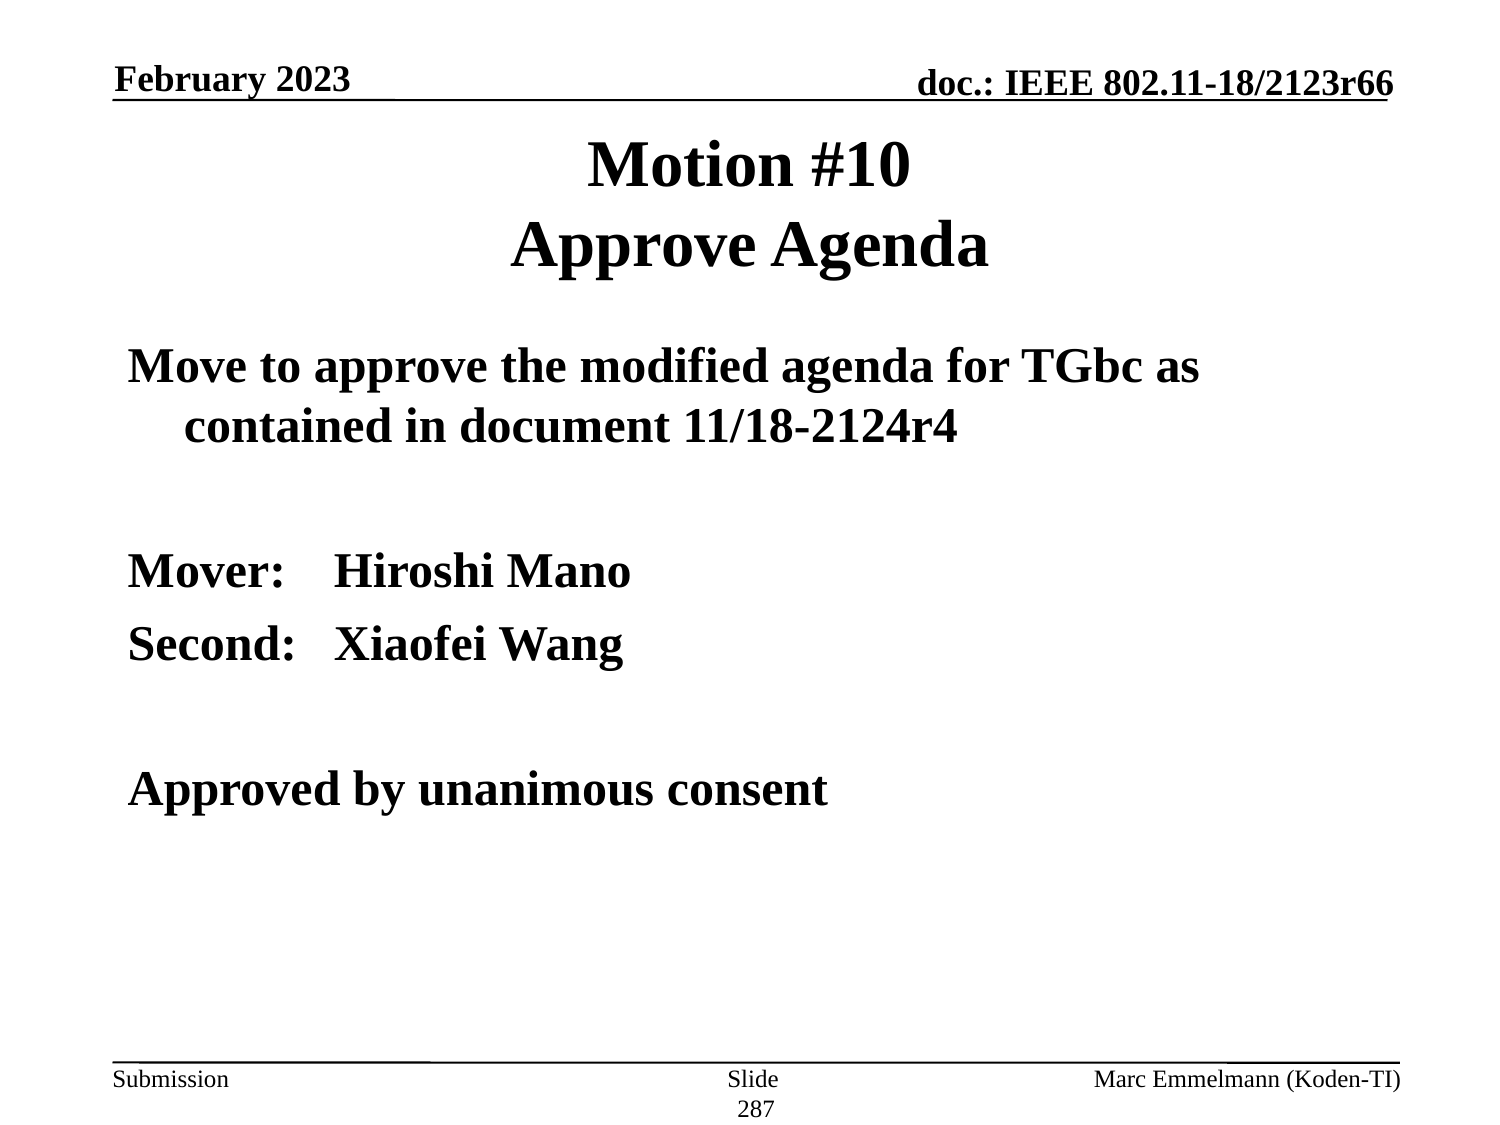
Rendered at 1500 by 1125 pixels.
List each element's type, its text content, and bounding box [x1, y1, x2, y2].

title Motion #10 Approve Agenda [112, 112, 1388, 288]
footer Marc Emmelmann (Koden-TI) [878, 1061, 1402, 1093]
list Move to approve the modified agenda for TGbc as contained in document 11/18-2124r4 Mover: Hiroshi Mano Second: Xiaofei Wang Approved by unanimous consent [112, 324, 1388, 1000]
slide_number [114, 54, 423, 100]
slide_number Slide 287 [712, 1061, 800, 1123]
